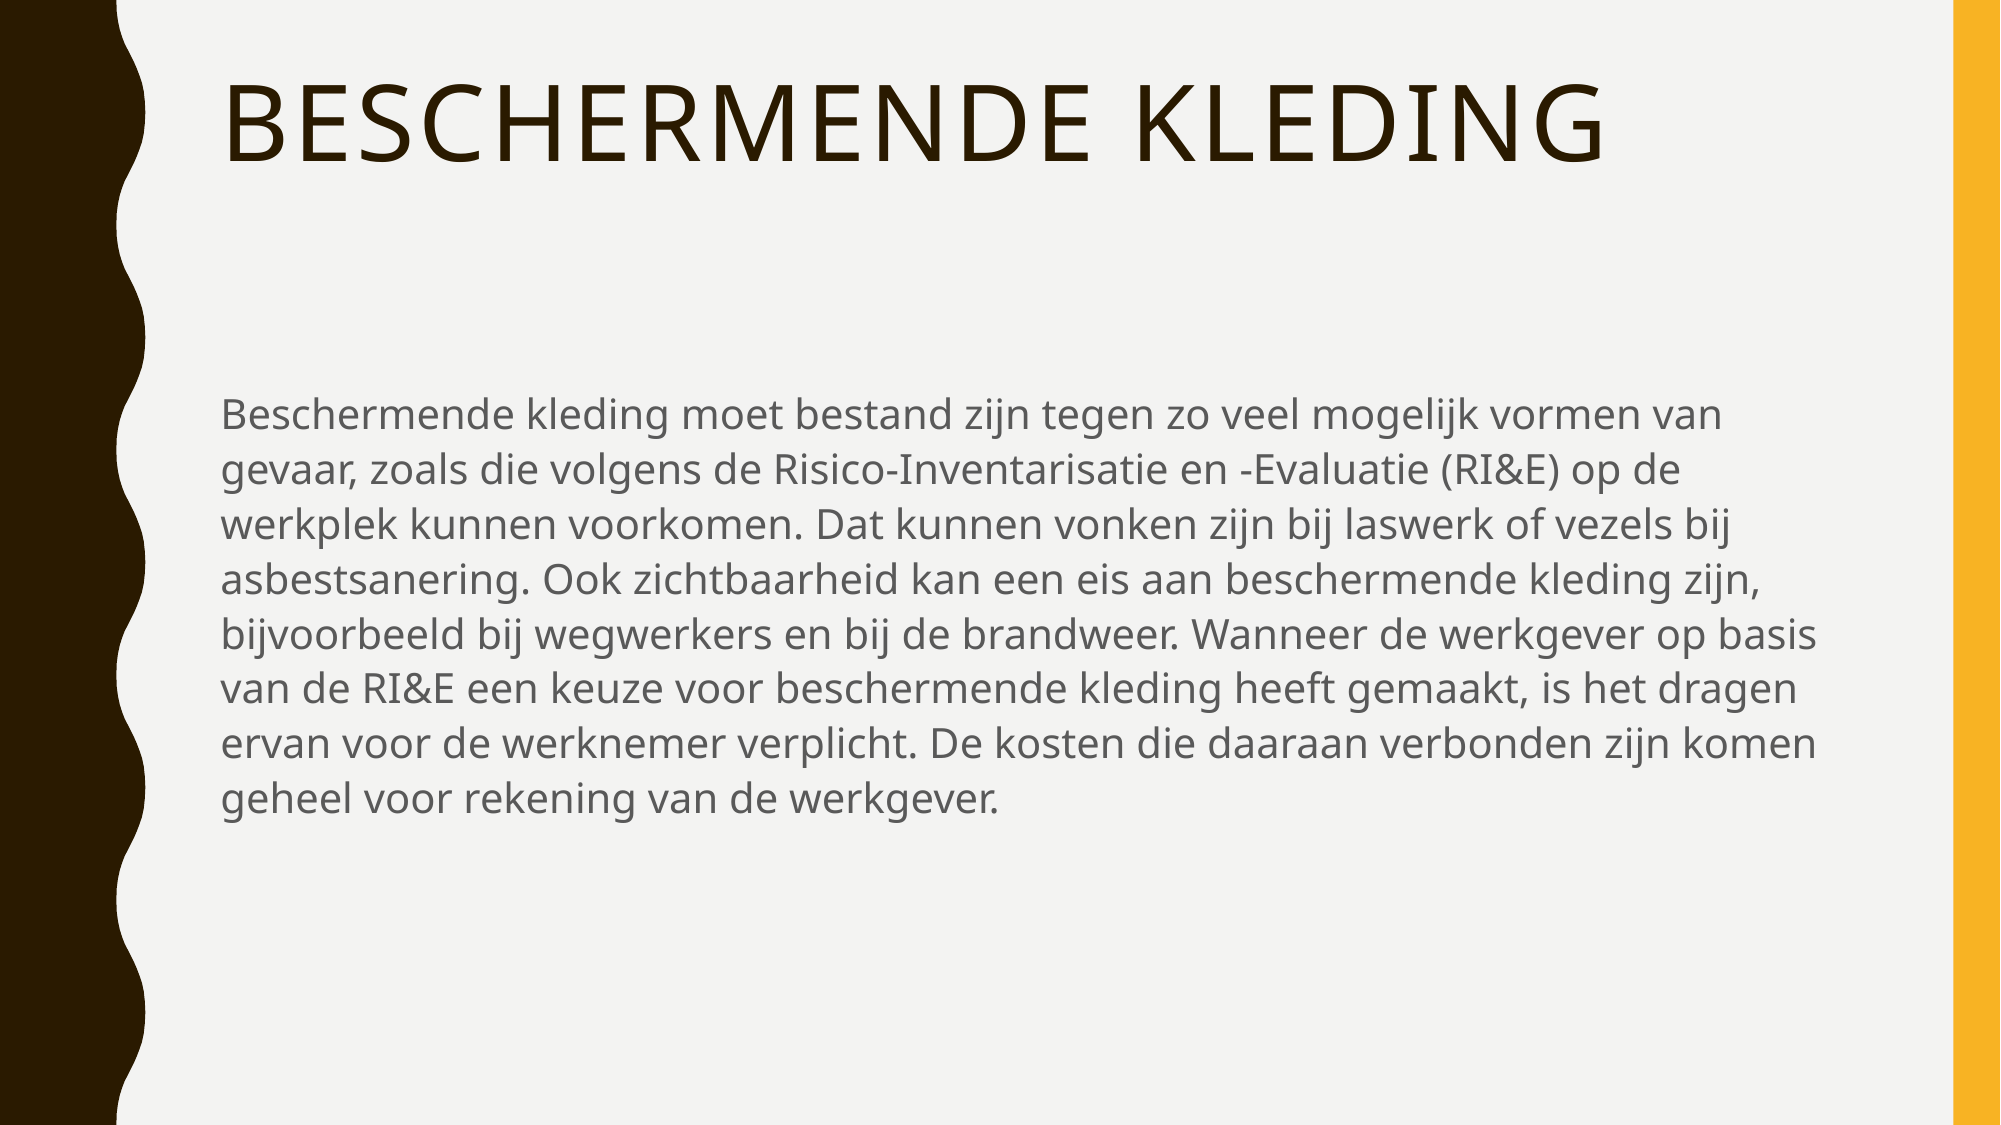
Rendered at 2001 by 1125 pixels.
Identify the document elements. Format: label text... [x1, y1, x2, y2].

list Beschermende kleding moet bestand zijn tegen zo veel mogelijk vormen van gevaar, zoals die volgens de Risico-Inventarisatie en -Evaluatie (RI&E) op de werkplek kunnen voorkomen. Dat kunnen vonken zijn bij laswerk of vezels bij asbestsanering. Ook zichtbaarheid kan een eis aan beschermende kleding zijn, bijvoorbeeld bij wegwerkers en bij de brandweer. Wanneer de werkgever op basis van de RI&E een keuze voor beschermende kleding heeft gemaakt, is het dragen ervan voor de werknemer verplicht. De kosten die daaraan verbonden zijn komen geheel voor rekening van de werkgever. [205, 375, 1875, 965]
title Beschermende kleding [205, 62, 1875, 308]
